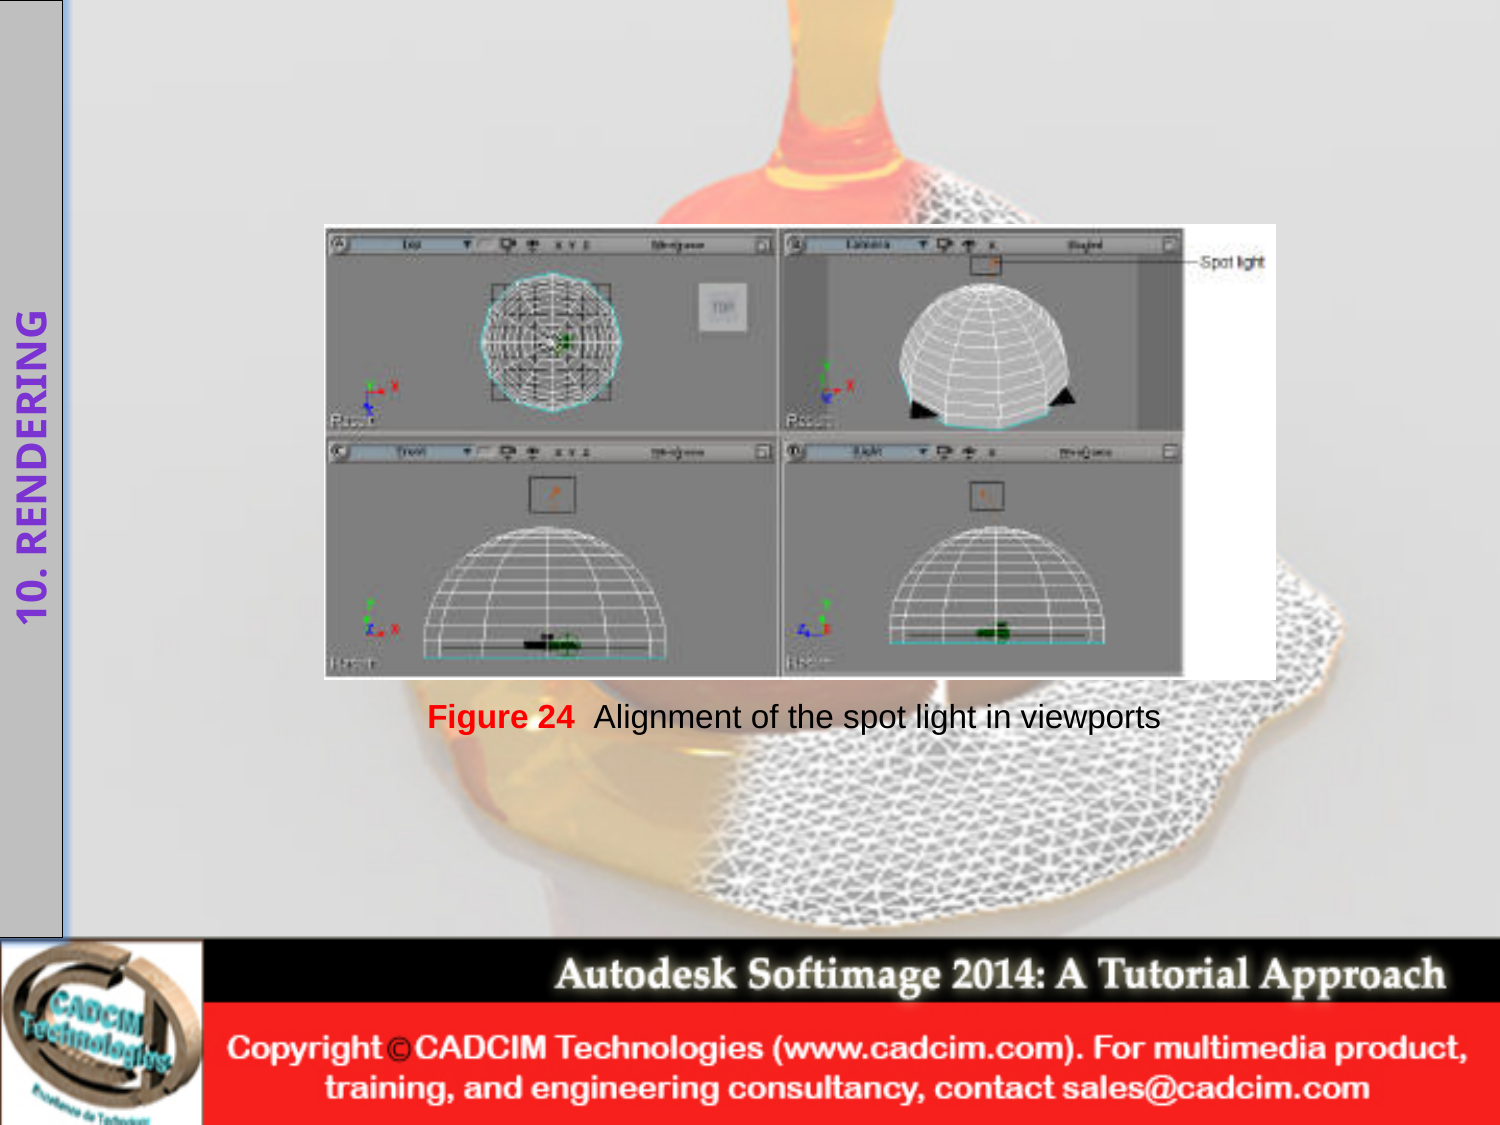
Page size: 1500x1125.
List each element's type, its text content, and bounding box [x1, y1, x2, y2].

picture [0, 0, 1500, 1125]
text_box Figure 24 Alignment of the spot light in viewports [412, 687, 1288, 743]
